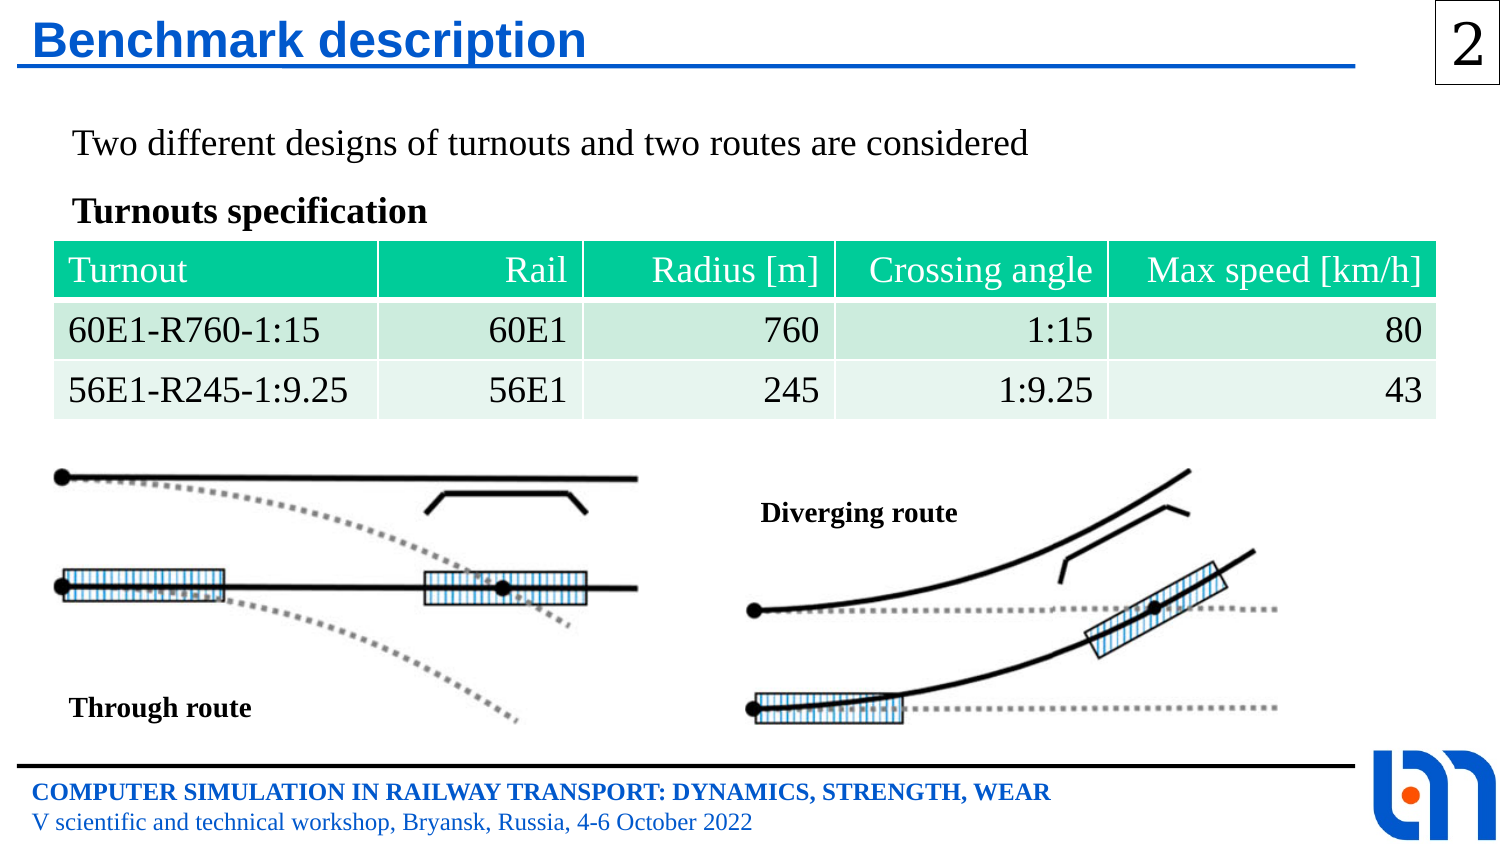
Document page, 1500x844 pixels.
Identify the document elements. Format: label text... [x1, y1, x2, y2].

table_cell 1:9.25 [836, 361, 1107, 419]
table_cell 760 [584, 303, 834, 359]
table_cell 60E1-R760-1:15 [54, 303, 377, 359]
text_box Two different designs of turnouts and two routes are considered Turnouts specification [57, 88, 1045, 239]
picture [52, 468, 639, 726]
table_cell 60E1 [379, 303, 582, 359]
table_header Turnout [54, 241, 377, 297]
table_cell 56E1-R245-1:9.25 [54, 361, 377, 419]
table_cell 43 [1109, 361, 1436, 419]
text_box 2 [1435, 0, 1500, 85]
table_cell 56E1 [379, 361, 582, 419]
table_header Radius [m] [584, 241, 834, 297]
picture [745, 468, 1278, 726]
table_cell 245 [584, 361, 834, 419]
picture [1369, 744, 1500, 844]
table_header Crossing angle [836, 241, 1107, 297]
text_box Benchmark description [17, 0, 1385, 64]
table_cell 1:15 [836, 303, 1107, 359]
table_header Rail [379, 241, 582, 297]
table_header Max speed [km/h] [1109, 241, 1436, 297]
table_cell 80 [1109, 303, 1436, 359]
